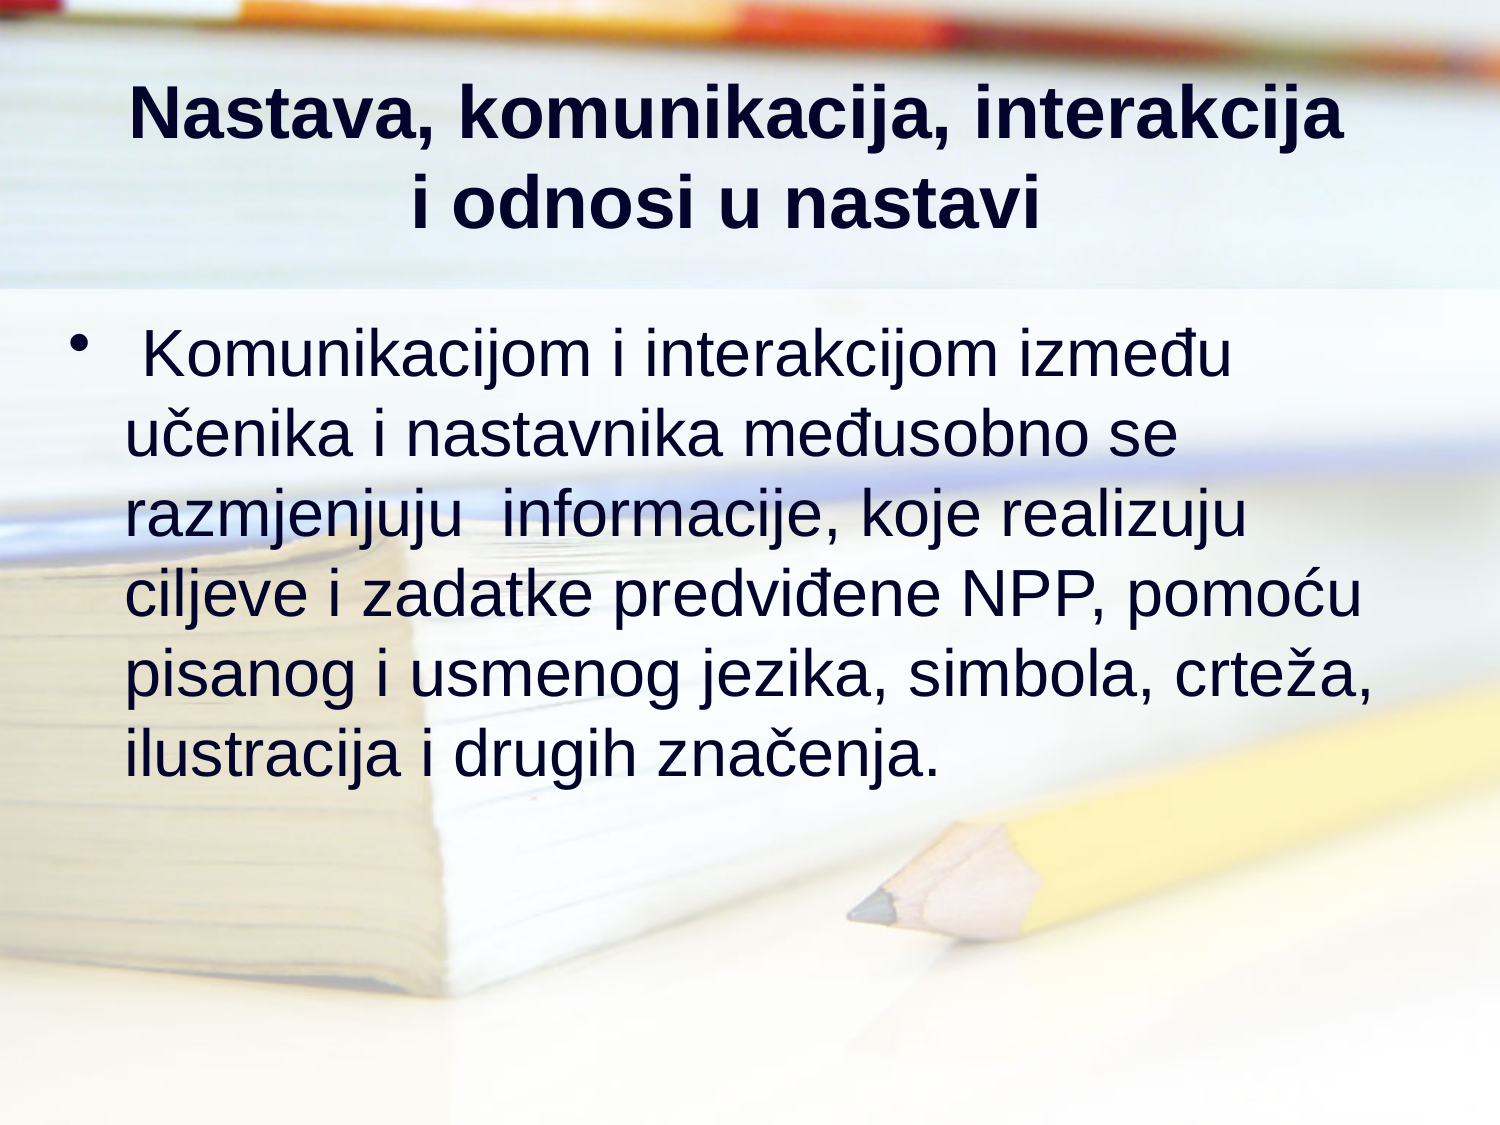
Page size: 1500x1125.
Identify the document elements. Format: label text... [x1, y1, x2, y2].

title Nastava, komunikacija, interakcija i odnosi u nastavi [88, 66, 1364, 302]
list Komunikacijom i interakcijom između učenika i nastavnika međusobno se razmjenjuju informacije, koje realizuju ciljeve i zadatke predviđene NPP, pomoću pisanog i usmenog jezika, simbola, crteža, ilustracija i drugih značenja. [53, 302, 1400, 978]
picture [0, 0, 1500, 1125]
